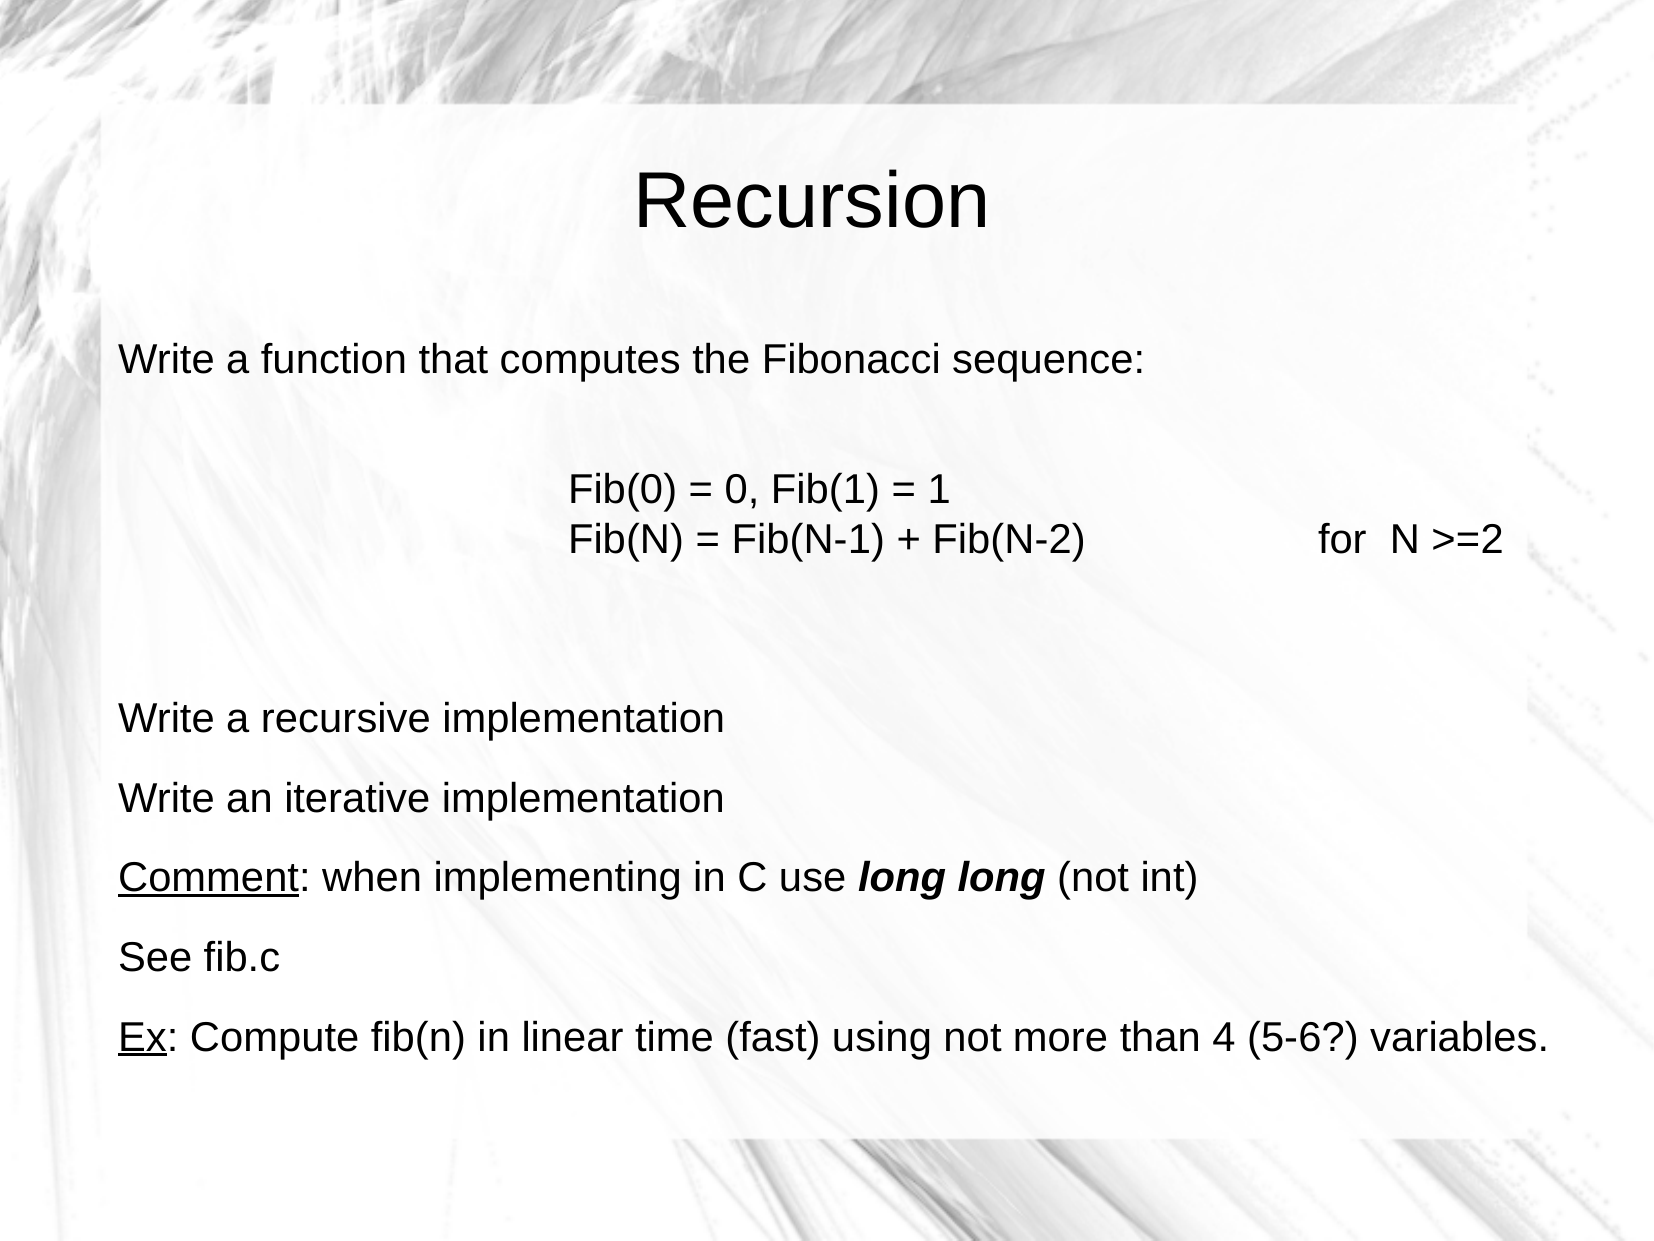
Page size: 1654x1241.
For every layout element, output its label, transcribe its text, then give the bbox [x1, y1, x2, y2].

list Write a function that computes the Fibonacci sequence: Fib(0) = 0, Fib(1) = 1 Fib(N) = Fib(N-1) + Fib(N-2) for N >=2 Write a recursive implementation Write an iterative implementation Comment: when implementing in C use long long (not int) See fib.c Ex: Compute fib(n) in linear time (fast) using not more than 4 (5-6?) variables. [118, 332, 1571, 1121]
title Recursion [118, 93, 1506, 299]
picture [0, 0, 1654, 1241]
